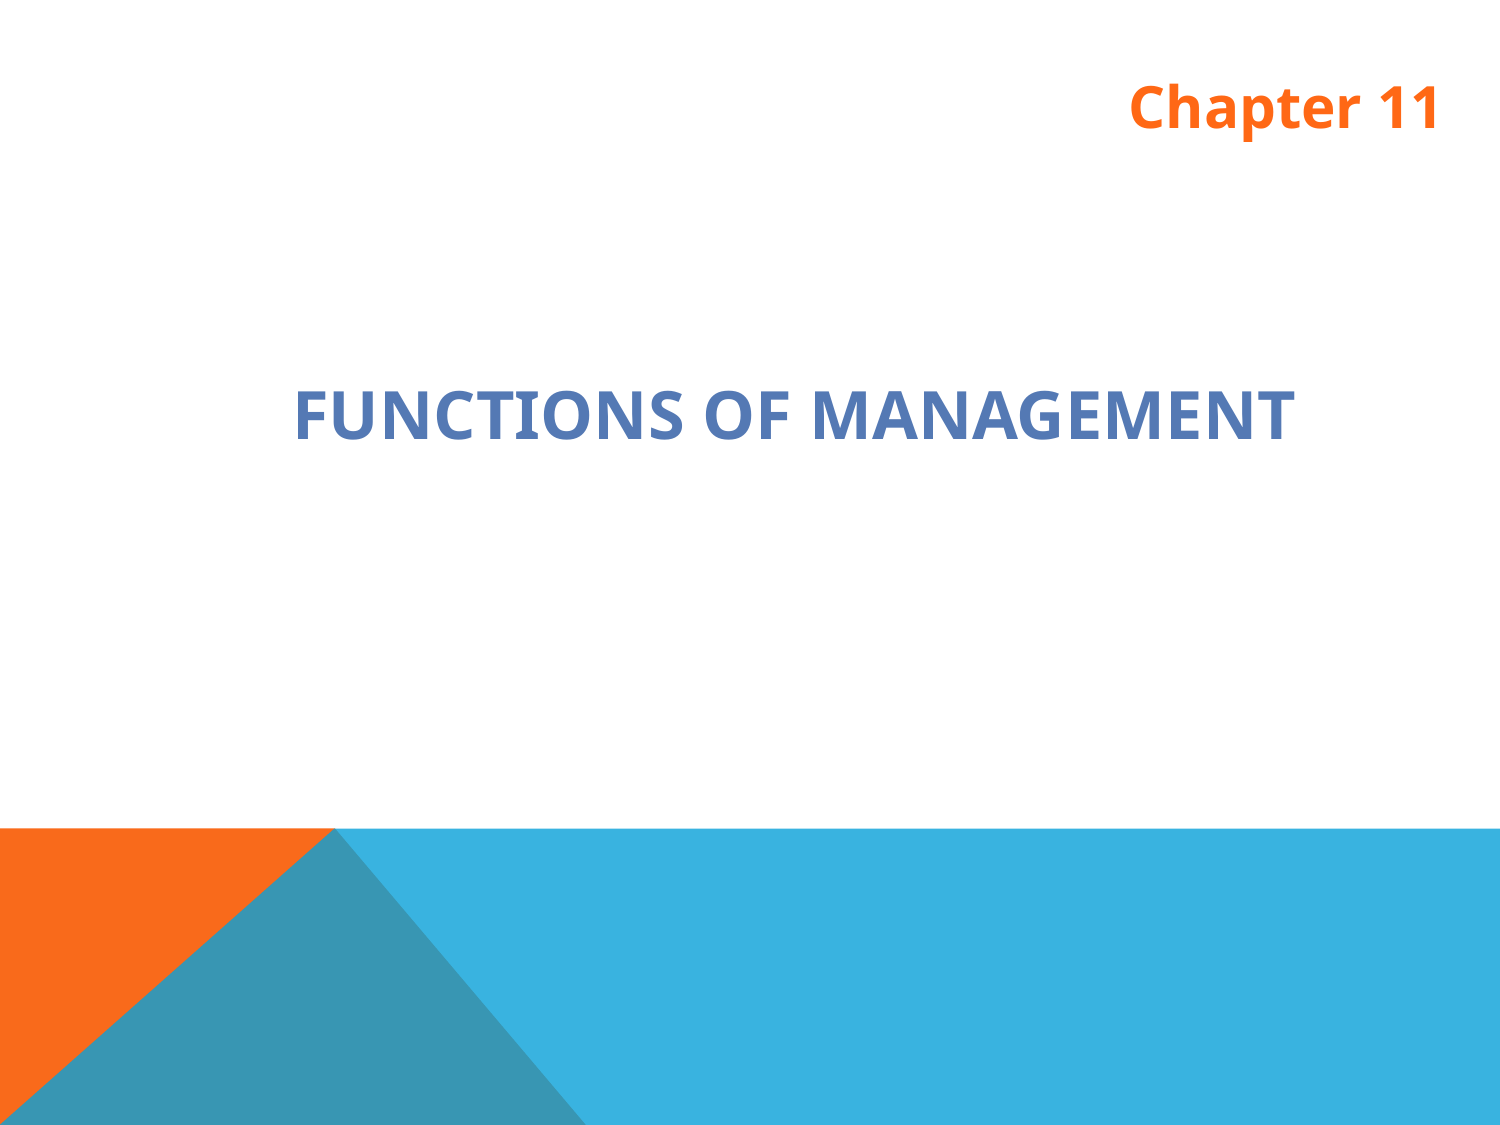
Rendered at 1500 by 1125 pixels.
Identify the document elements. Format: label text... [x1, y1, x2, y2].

text_box Chapter 11 [1113, 62, 1459, 148]
list [75, 45, 1425, 1005]
text_box FUNCTIONS OF MANAGEMENT [0, 365, 1312, 461]
